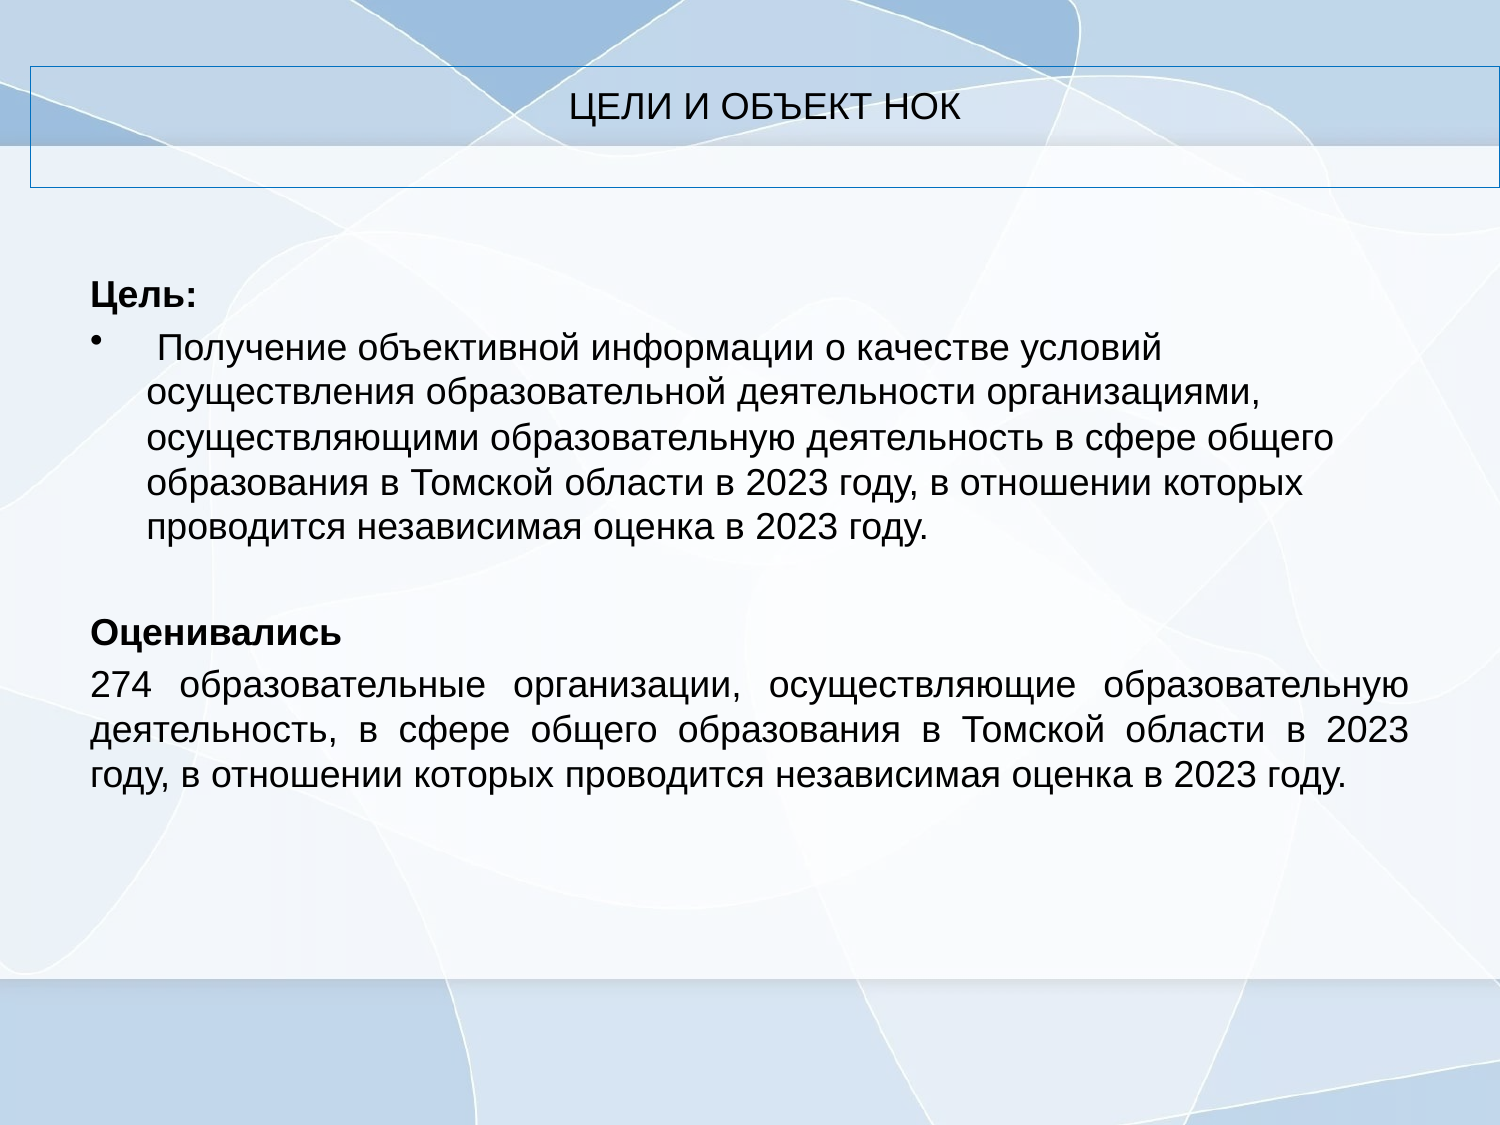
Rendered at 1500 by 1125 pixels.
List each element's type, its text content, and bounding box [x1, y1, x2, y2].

table_cell 94 [0, 0, 1500, 1125]
list Цель: Получение объективной информации о качестве условий осуществления образовательной деятельности организациями, осуществляющими образовательную деятельность в сфере общего образования в Томской области в 2023 году, в отношении которых проводится независимая оценка в 2023 году. Оценивались 274 образовательные организации, осуществляющие образовательную деятельность, в сфере общего образования в Томской области в 2023 году, в отношении которых проводится независимая оценка в 2023 году. [75, 262, 1425, 1005]
title ЦЕЛИ И ОБЪЕКТ НОК [30, 66, 1500, 188]
